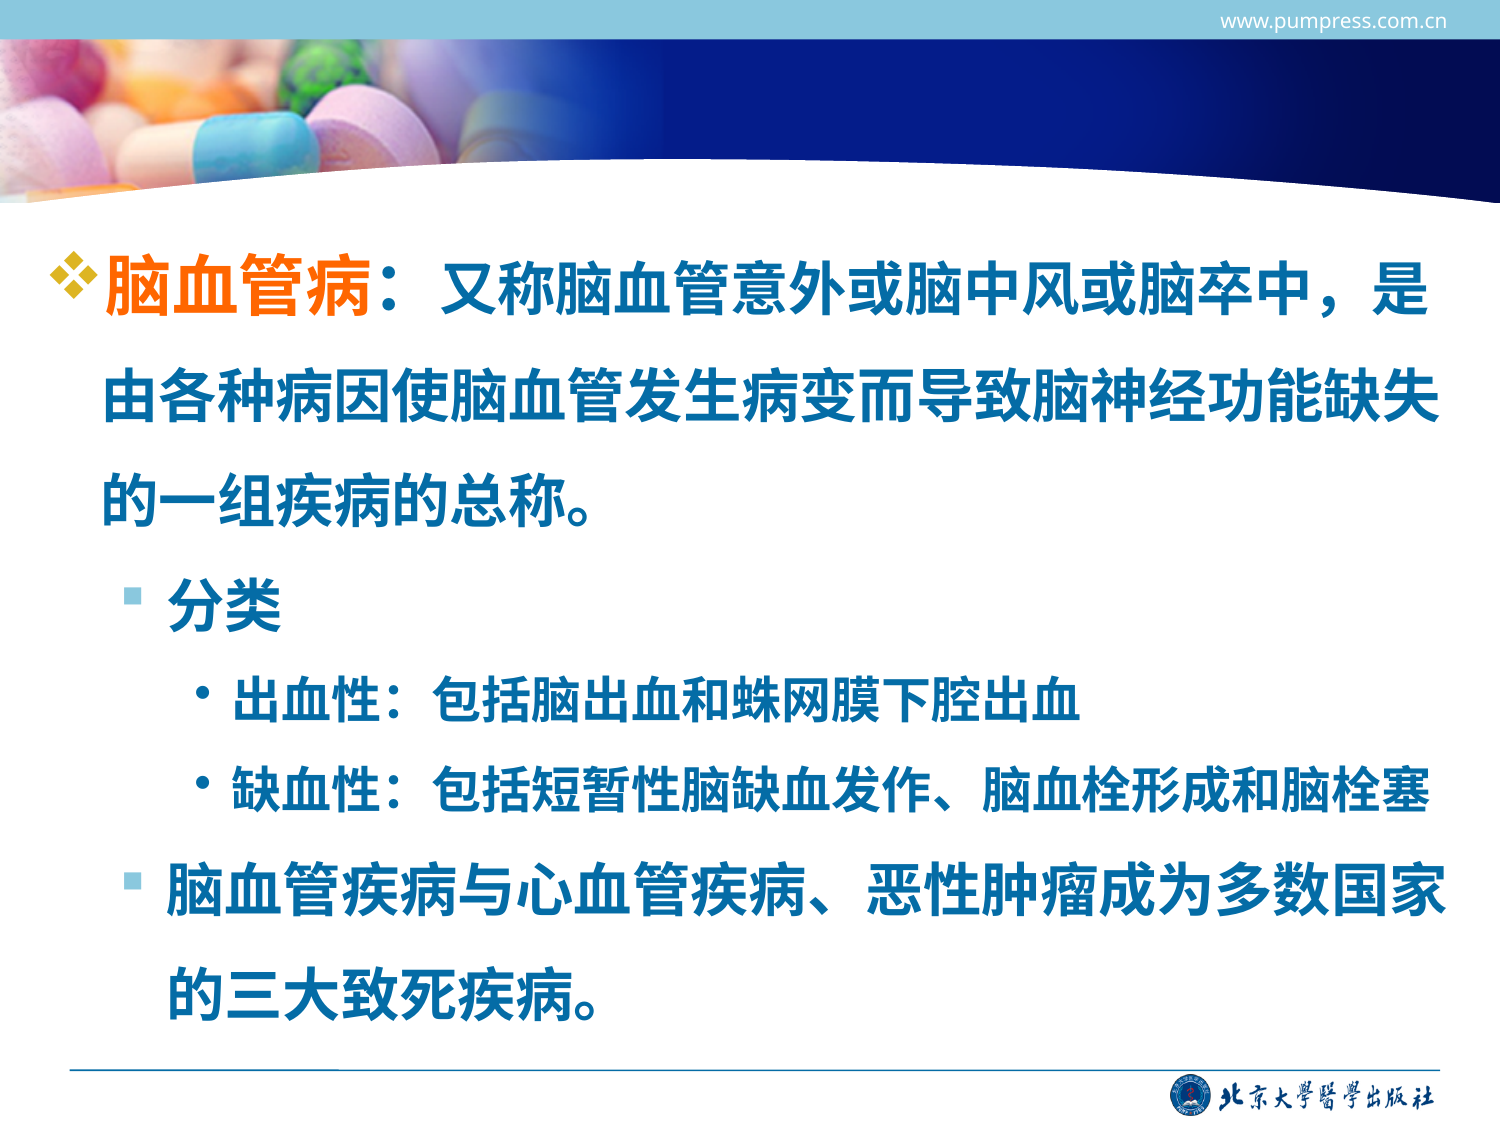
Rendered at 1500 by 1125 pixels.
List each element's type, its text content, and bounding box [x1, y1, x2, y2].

slide_number www.pumpress.com.cn [1024, 0, 1463, 38]
list 脑血管病：又称脑血管意外或脑中风或脑卒中，是由各种病因使脑血管发生病变而导致脑神经功能缺失的一组疾病的总称。 分类 出血性：包括脑出血和蛛网膜下腔出血 缺血性：包括短暂性脑缺血发作、脑血栓形成和脑栓塞 脑血管疾病与心血管疾病、恶性肿瘤成为多数国家的三大致死疾病。 [29, 196, 1500, 1071]
picture [1170, 1074, 1436, 1118]
picture [0, 40, 1500, 203]
